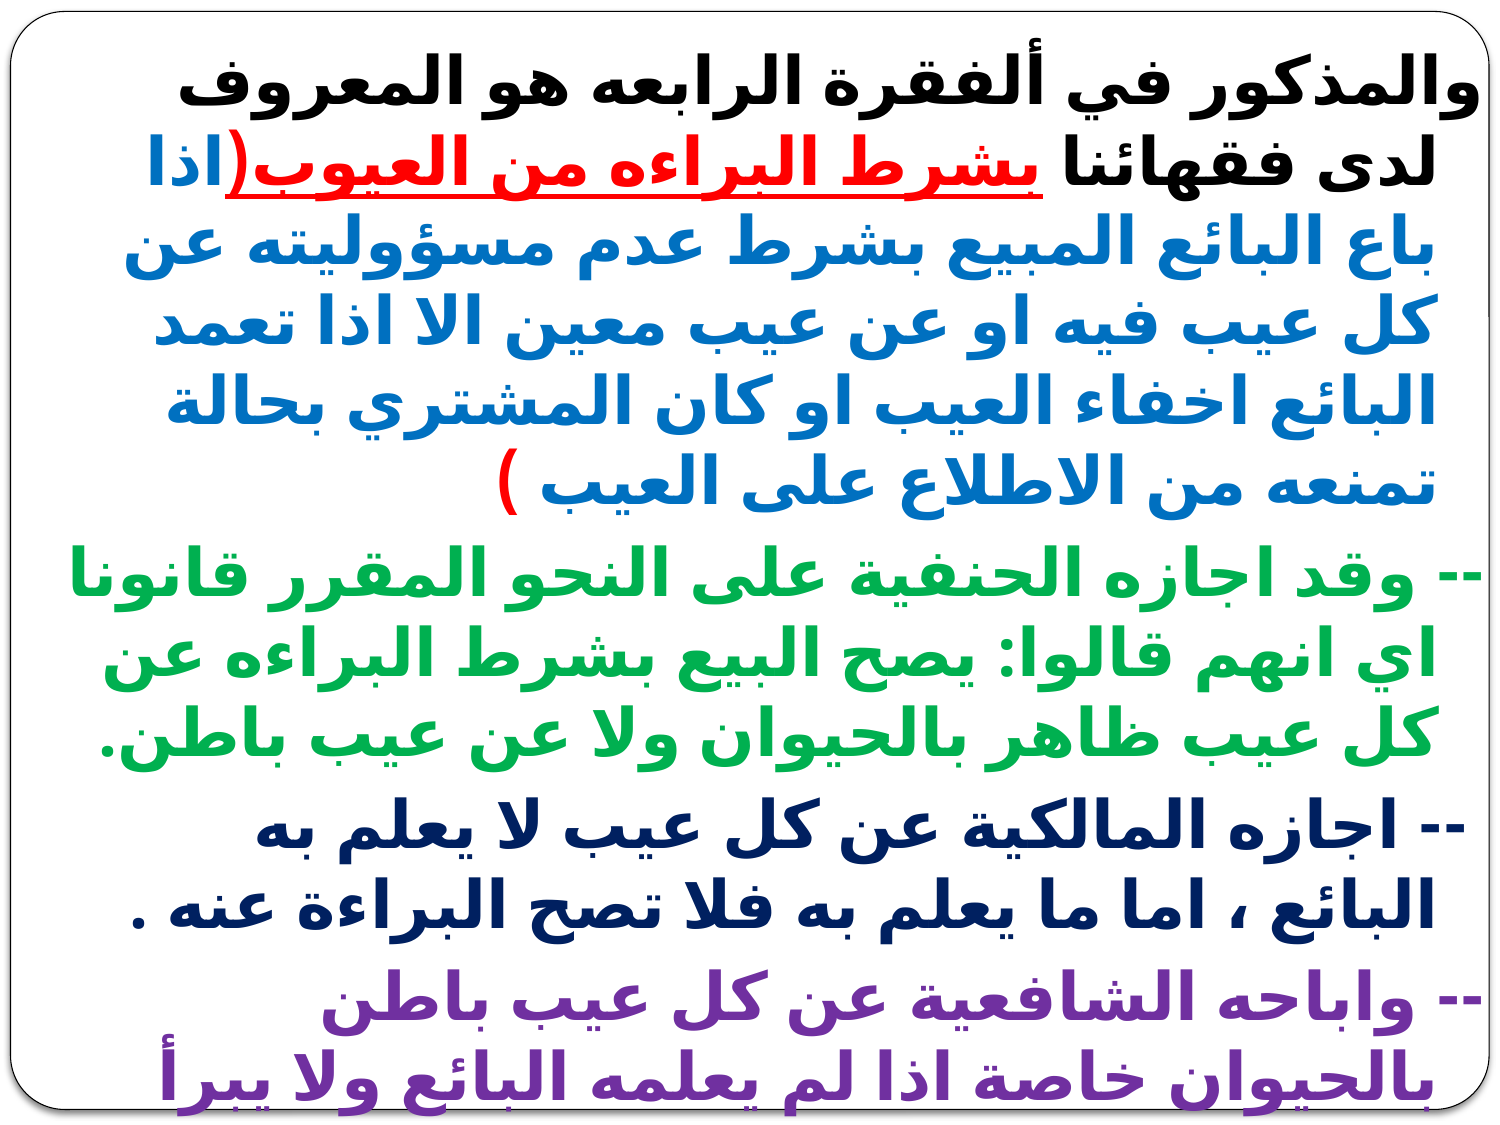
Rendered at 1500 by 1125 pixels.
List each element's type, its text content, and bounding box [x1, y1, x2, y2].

list والمذكور في ألفقرة الرابعه هو المعروف لدى فقهائنا بشرط البراءه من العيوب(اذا باع البائع المبيع بشرط عدم مسؤوليته عن كل عيب فيه او عن عيب معين الا اذا تعمد البائع اخفاء العيب او كان المشتري بحالة تمنعه من الاطلاع على العيب ) -- وقد اجازه الحنفية على النحو المقرر قانونا اي انهم قالوا: يصح البيع بشرط البراءه عن كل عيب ظاهر بالحيوان ولا عن عيب باطن. -- اجازه المالكية عن كل عيب لا يعلم به البائع ، اما ما يعلم به فلا تصح البراءة عنه . -- واباحه الشافعية عن كل عيب باطن بالحيوان خاصة اذا لم يعلمه البائع ولا يبرأ عن عيب بغير الحيوان ولا عن عيب ظاهر بالحيوان ولا عن عيب باطن . -- وعند الحنابله روايتان رجح ابن قدّامه وغيره انه لا يبرأ [29, 30, 1500, 1125]
